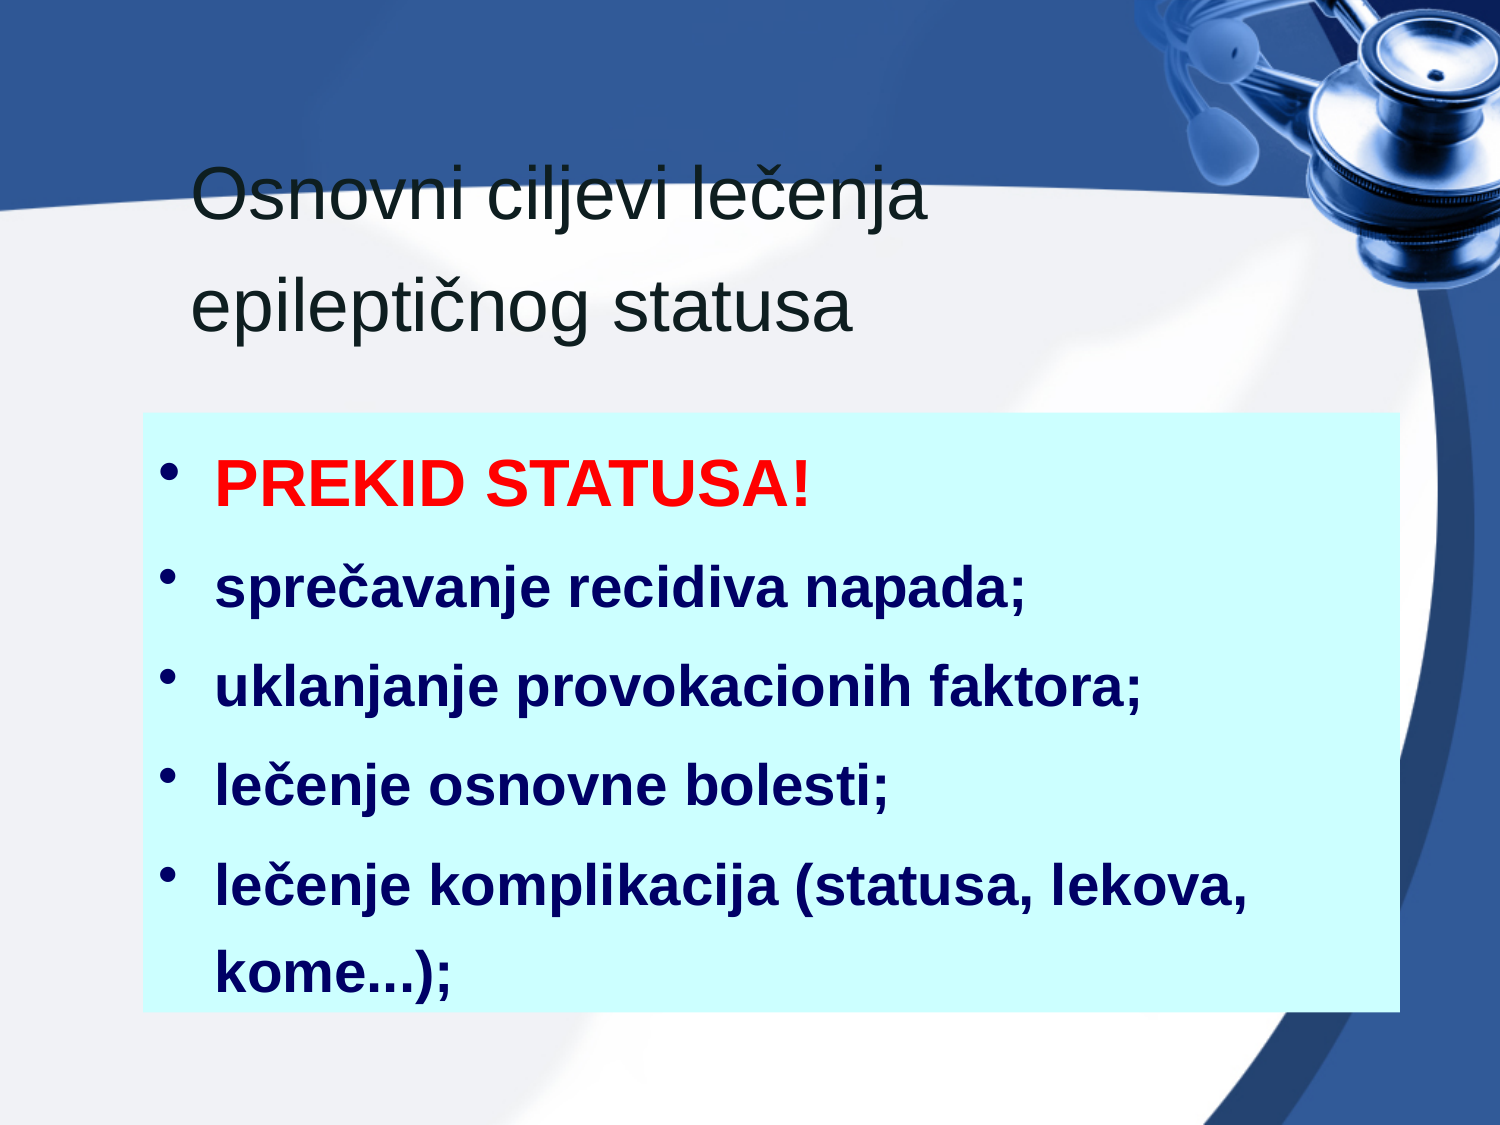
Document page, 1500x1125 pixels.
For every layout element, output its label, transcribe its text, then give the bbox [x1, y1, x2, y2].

slide_number 45 [937, 1062, 1294, 1101]
list PREKID STATUSA! sprečavanje recidiva napada; uklanjanje provokacionih faktora; lečenje osnovne bolesti; lečenje komplikacija (statusa, lekova, kome...); [142, 412, 1401, 1013]
title Osnovni ciljevi lečenja epileptičnog statusa [175, 117, 1351, 351]
picture [0, 0, 1500, 1125]
